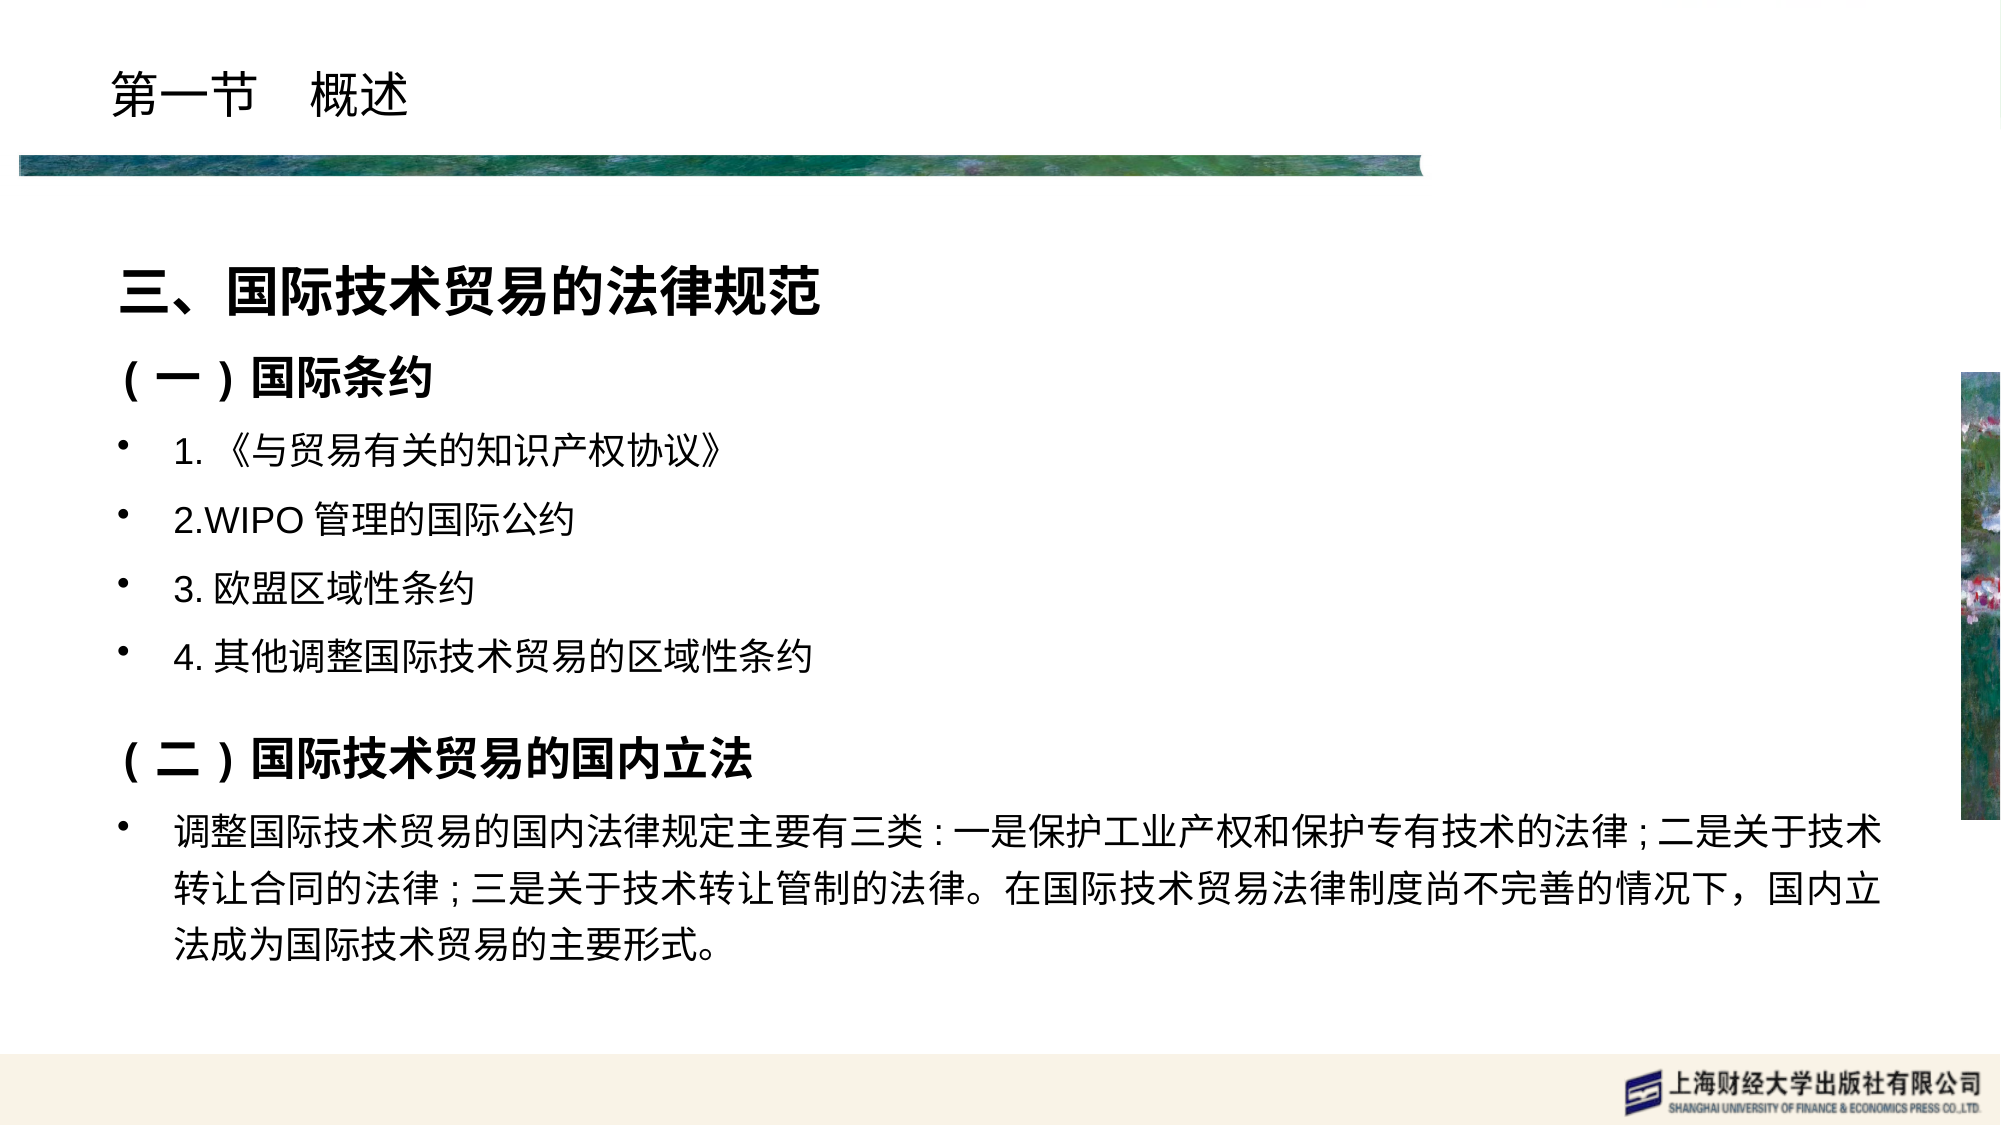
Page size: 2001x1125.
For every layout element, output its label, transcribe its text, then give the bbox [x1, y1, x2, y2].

picture [0, 0, 2001, 1125]
title 第一节 概述 [94, 42, 1451, 146]
list 三、国际技术贸易的法律规范 (一)国际条约 1.《与贸易有关的知识产权协议》 2.WIPO管理的国际公约 3.欧盟区域性条约 4.其他调整国际技术贸易的区域性条约 (二)国际技术贸易的国内立法 调整国际技术贸易的国内法律规定主要有三类:一是保护工业产权和保护专有技术的法律;二是关于技术转让合同的法律;三是关于技术转让管制的法律。在国际技术贸易法律制度尚不完善的情况下，国内立法成为国际技术贸易的主要形式。 [102, 233, 1898, 1032]
